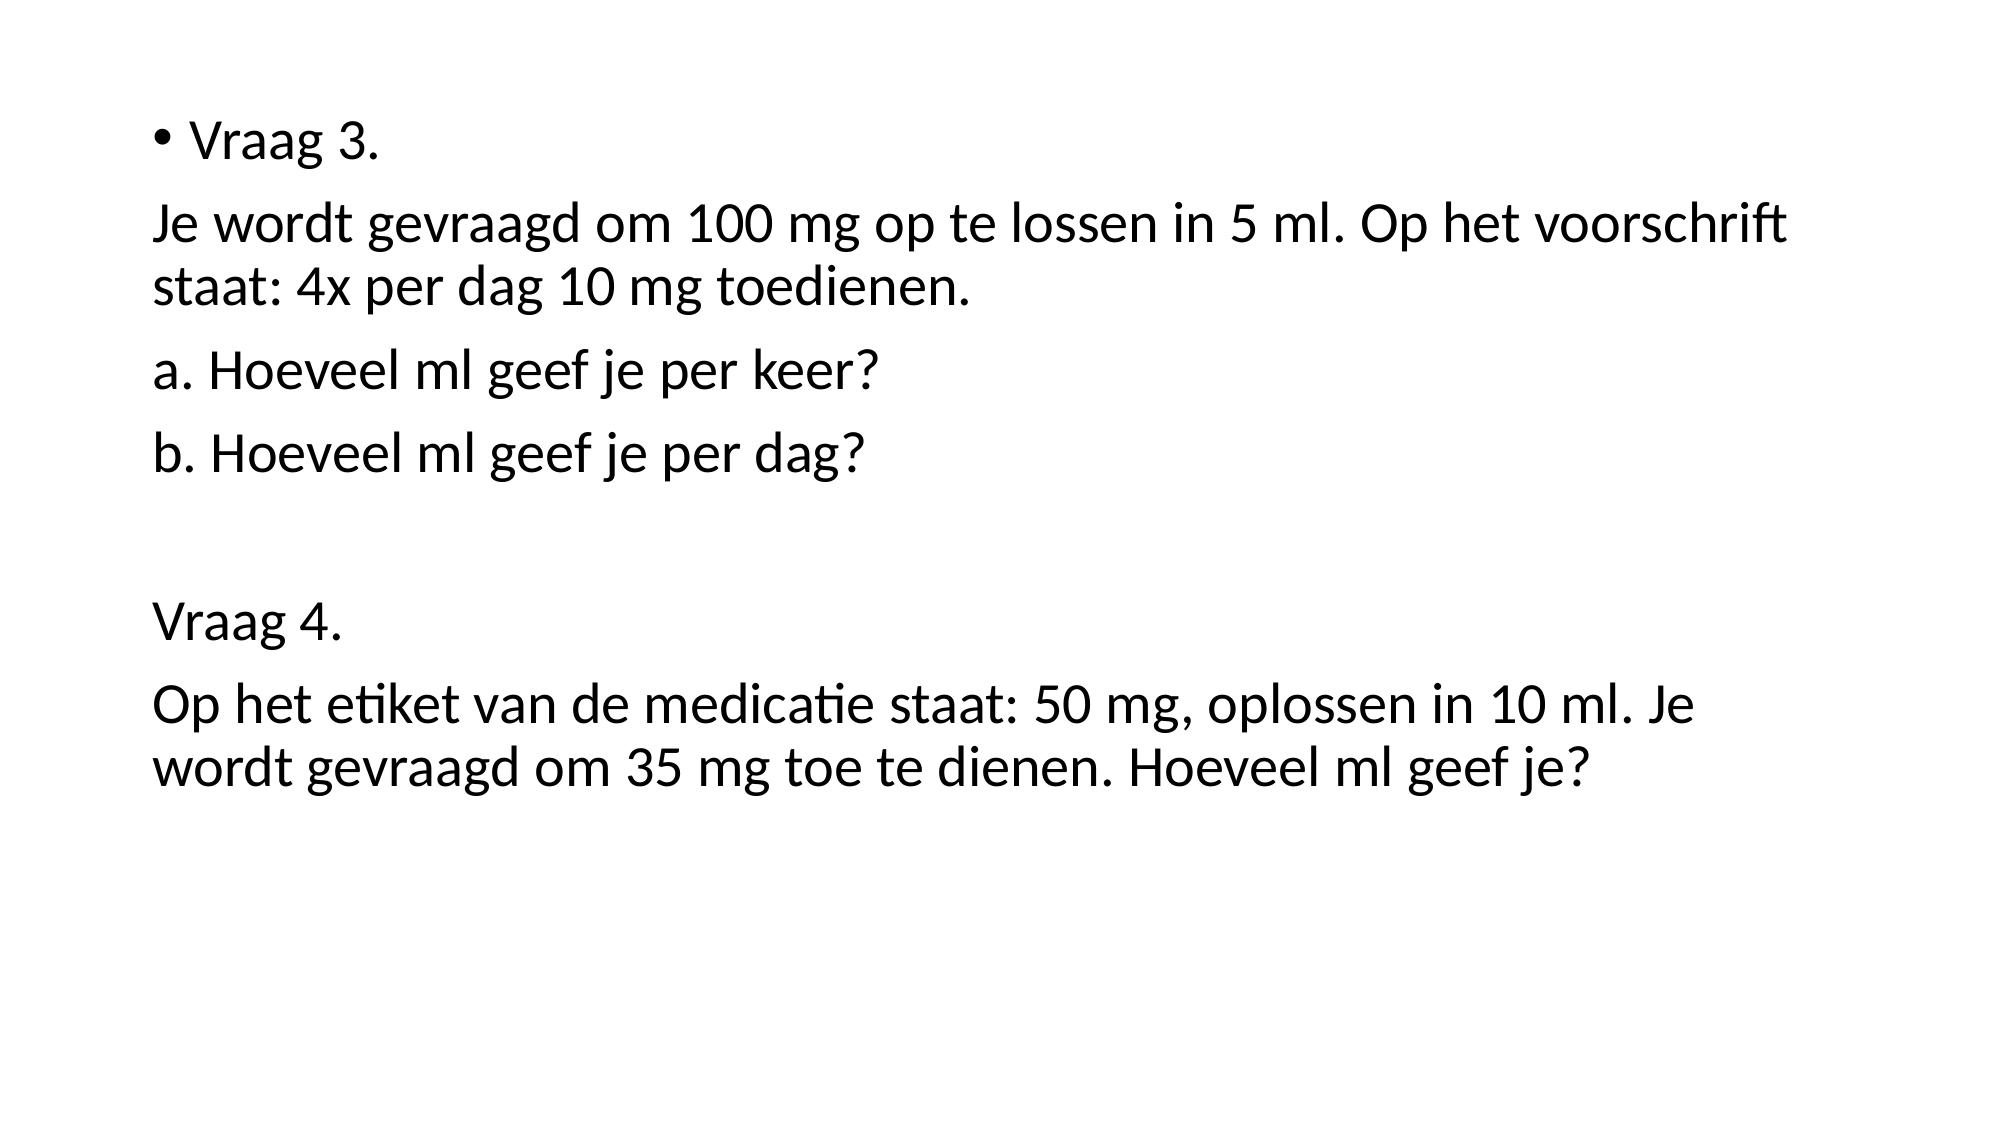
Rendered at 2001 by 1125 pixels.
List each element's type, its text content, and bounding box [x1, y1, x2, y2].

list Vraag 3. Je wordt gevraagd om 100 mg op te lossen in 5 ml. Op het voorschrift staat: 4x per dag 10 mg toedienen. a. Hoeveel ml geef je per keer? b. Hoeveel ml geef je per dag? Vraag 4. Op het etiket van de medicatie staat: 50 mg, oplossen in 10 ml. Je wordt gevraagd om 35 mg toe te dienen. Hoeveel ml geef je? [137, 101, 1863, 1014]
